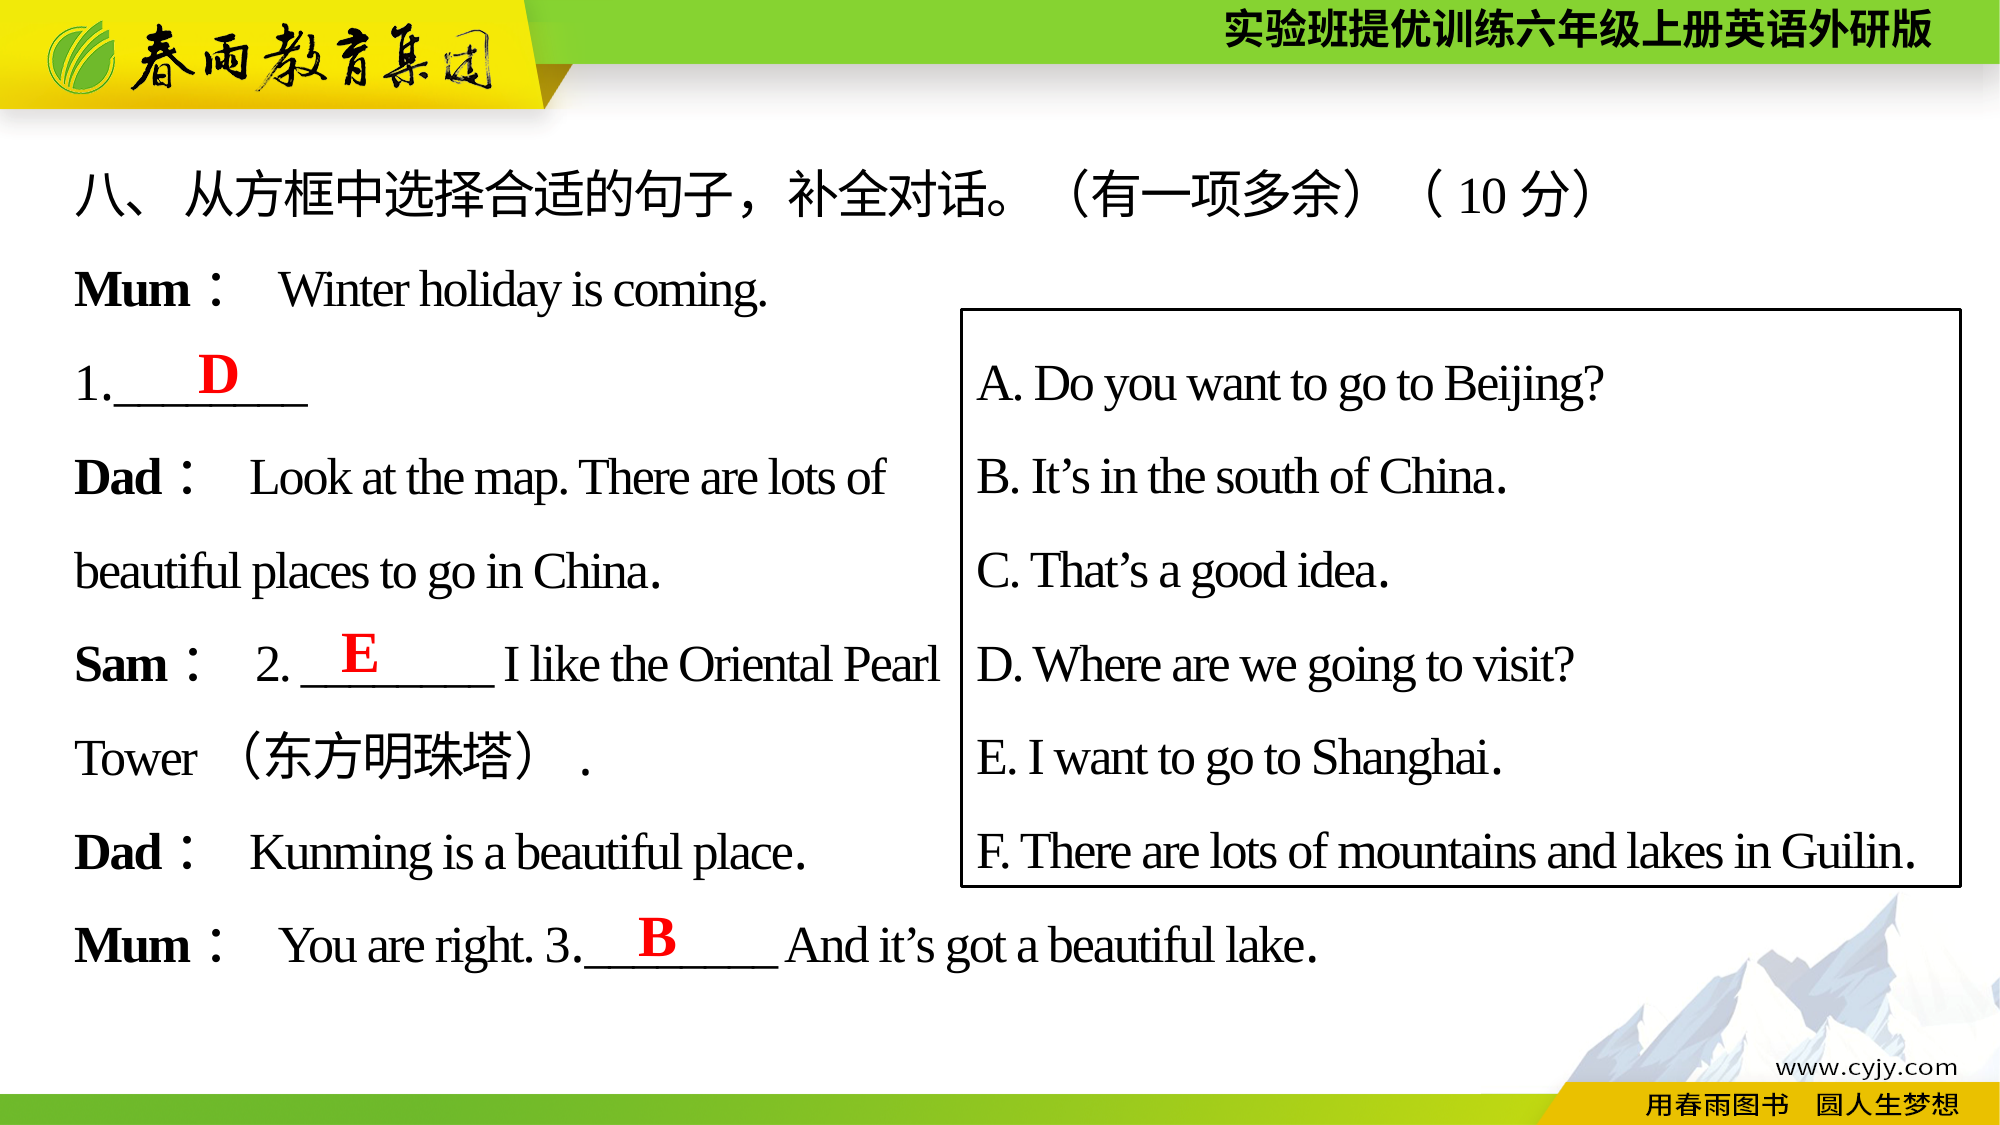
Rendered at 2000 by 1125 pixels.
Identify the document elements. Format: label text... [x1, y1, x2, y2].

picture [0, 0, 2000, 1125]
text_box D [183, 327, 256, 413]
text_box A. Do you want to go to Beijing? B. It’s in the south of China. C. That’s a good idea. D. Where are we going to visit? E. I want to go to Shanghai. F. There are lots of mountains and lakes in Guilin. [961, 309, 1961, 887]
list 八、 从方框中选择合适的句子，补全对话。（有一项多余）（10分） Mum： Winter holiday is coming. 1.________ Dad： Look at the map. There are lots of beautiful places to go in China. Sam： 2. ________ I like the Oriental Pearl Tower（东方明珠塔）. Dad： Kunming is a beautiful place. Mum： You are right. 3.________ And it’s got a beautiful lake. [59, 122, 1944, 990]
text_box B [623, 890, 693, 975]
text_box E [326, 606, 396, 692]
